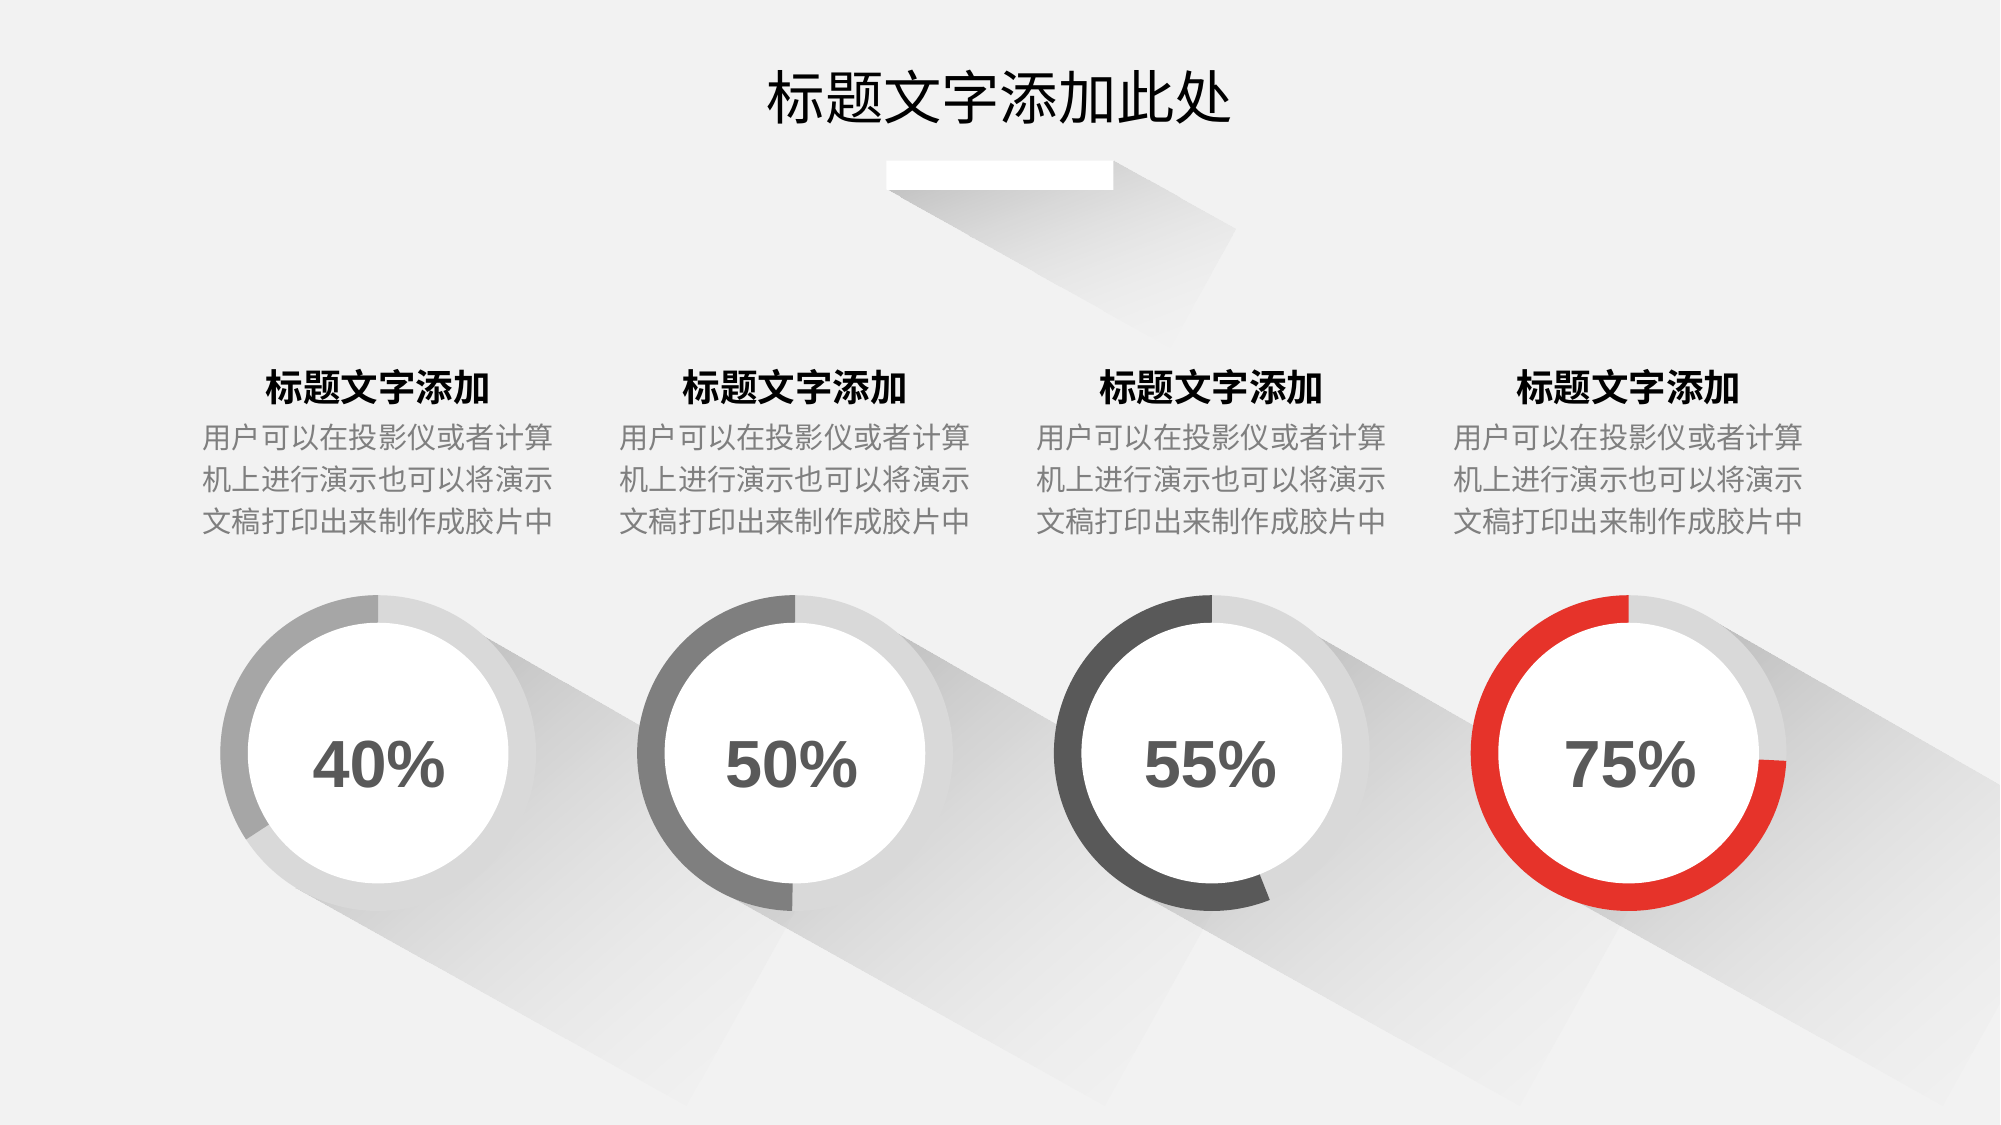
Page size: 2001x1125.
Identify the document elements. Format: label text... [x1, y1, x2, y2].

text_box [637, 595, 953, 911]
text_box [179, 347, 578, 548]
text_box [596, 347, 994, 548]
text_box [1470, 595, 1787, 911]
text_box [1012, 347, 1411, 548]
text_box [1429, 347, 1828, 548]
text_box [786, 663, 1214, 1107]
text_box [1053, 595, 1370, 911]
text_box [886, 159, 1237, 347]
text_box [335, 665, 796, 1107]
text_box [1204, 664, 1629, 1107]
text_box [220, 595, 537, 911]
text_box [885, 160, 1115, 191]
text_box [1620, 661, 2000, 1107]
text_box 标题文字添加此处 [752, 53, 1248, 139]
